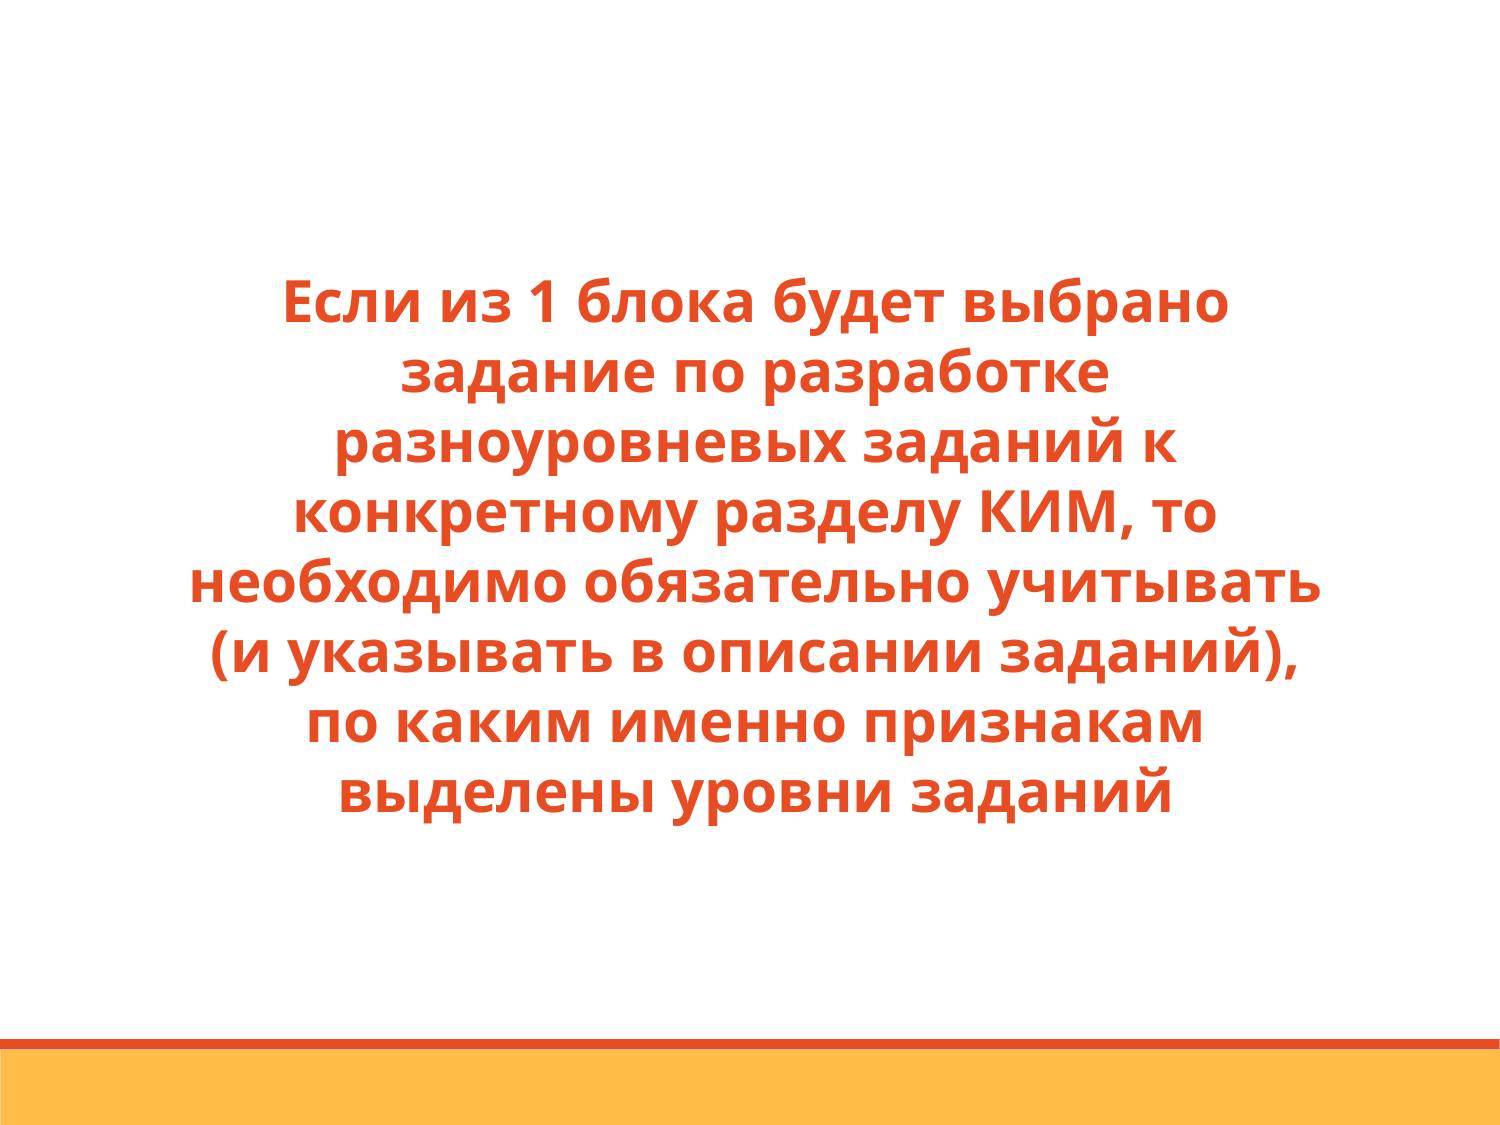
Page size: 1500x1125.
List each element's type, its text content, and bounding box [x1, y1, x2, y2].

text_box Если из 1 блока будет выбрано задание по разработке разноуровневых заданий к конкретному разделу КИМ, то необходимо обязательно учитывать (и указывать в описании заданий), по каким именно признакам выделены уровни заданий [165, 256, 1346, 832]
